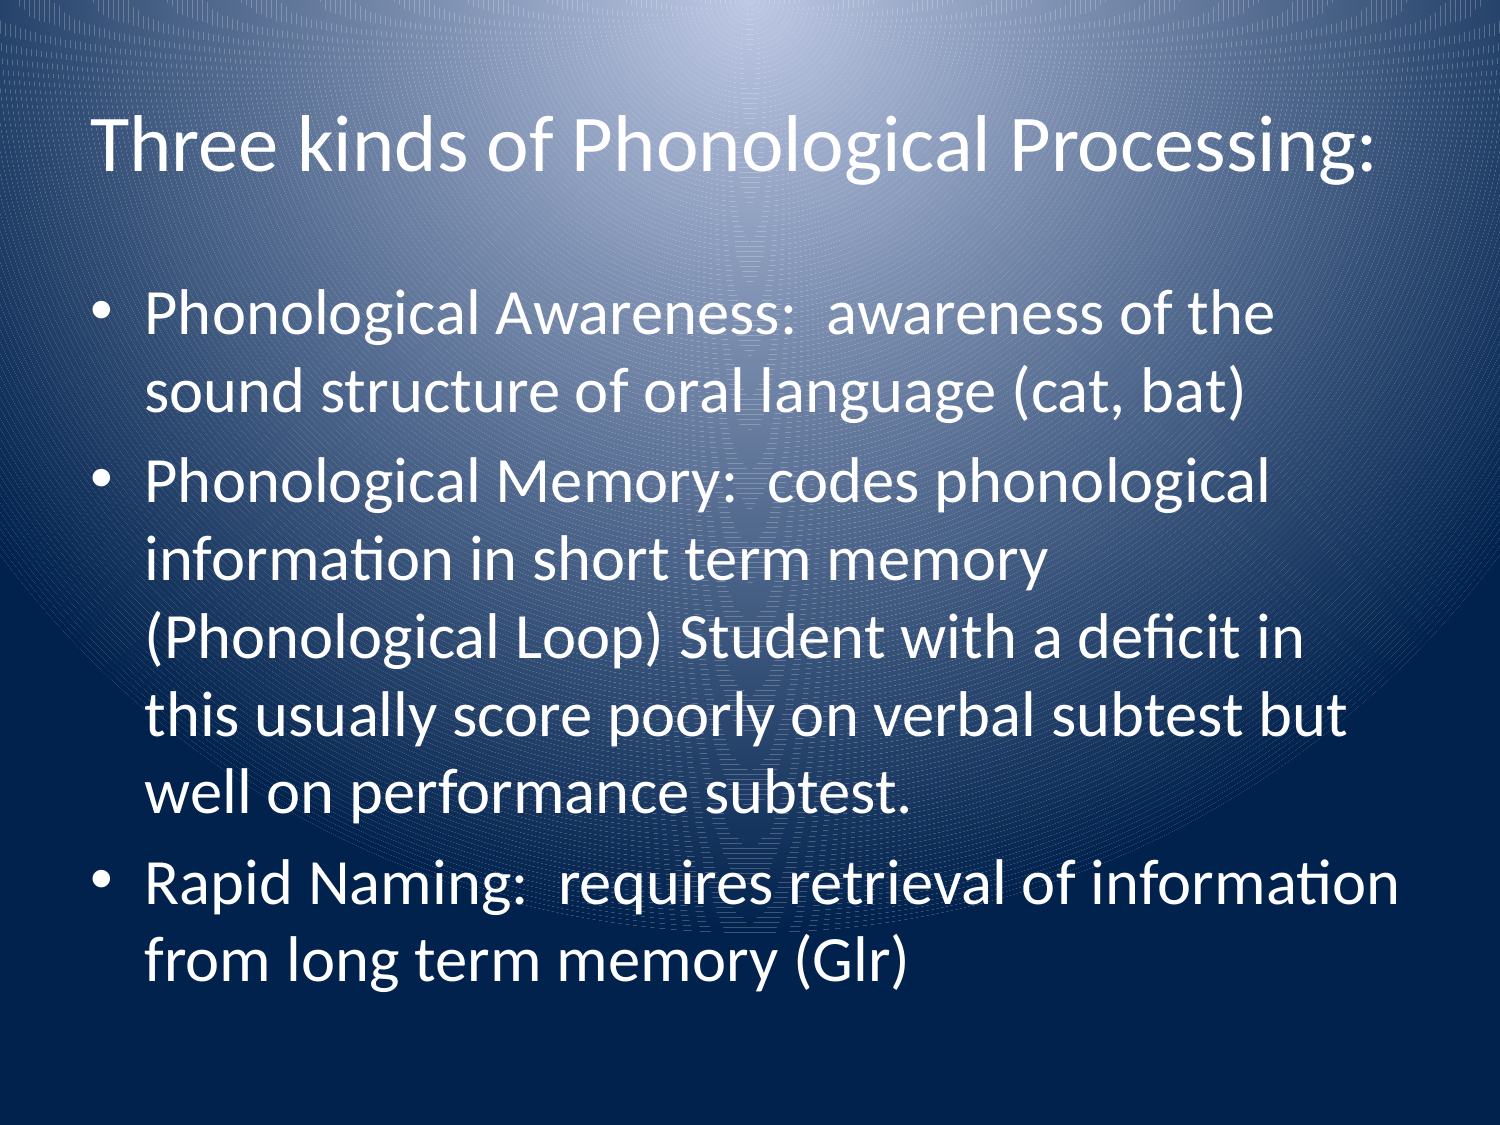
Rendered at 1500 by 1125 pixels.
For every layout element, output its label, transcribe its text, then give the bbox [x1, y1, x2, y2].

title Three kinds of Phonological Processing: [75, 45, 1425, 233]
list Phonological Awareness: awareness of the sound structure of oral language (cat, bat) Phonological Memory: codes phonological information in short term memory (Phonological Loop) Student with a deficit in this usually score poorly on verbal subtest but well on performance subtest. Rapid Naming: requires retrieval of information from long term memory (Glr) [75, 262, 1425, 1005]
